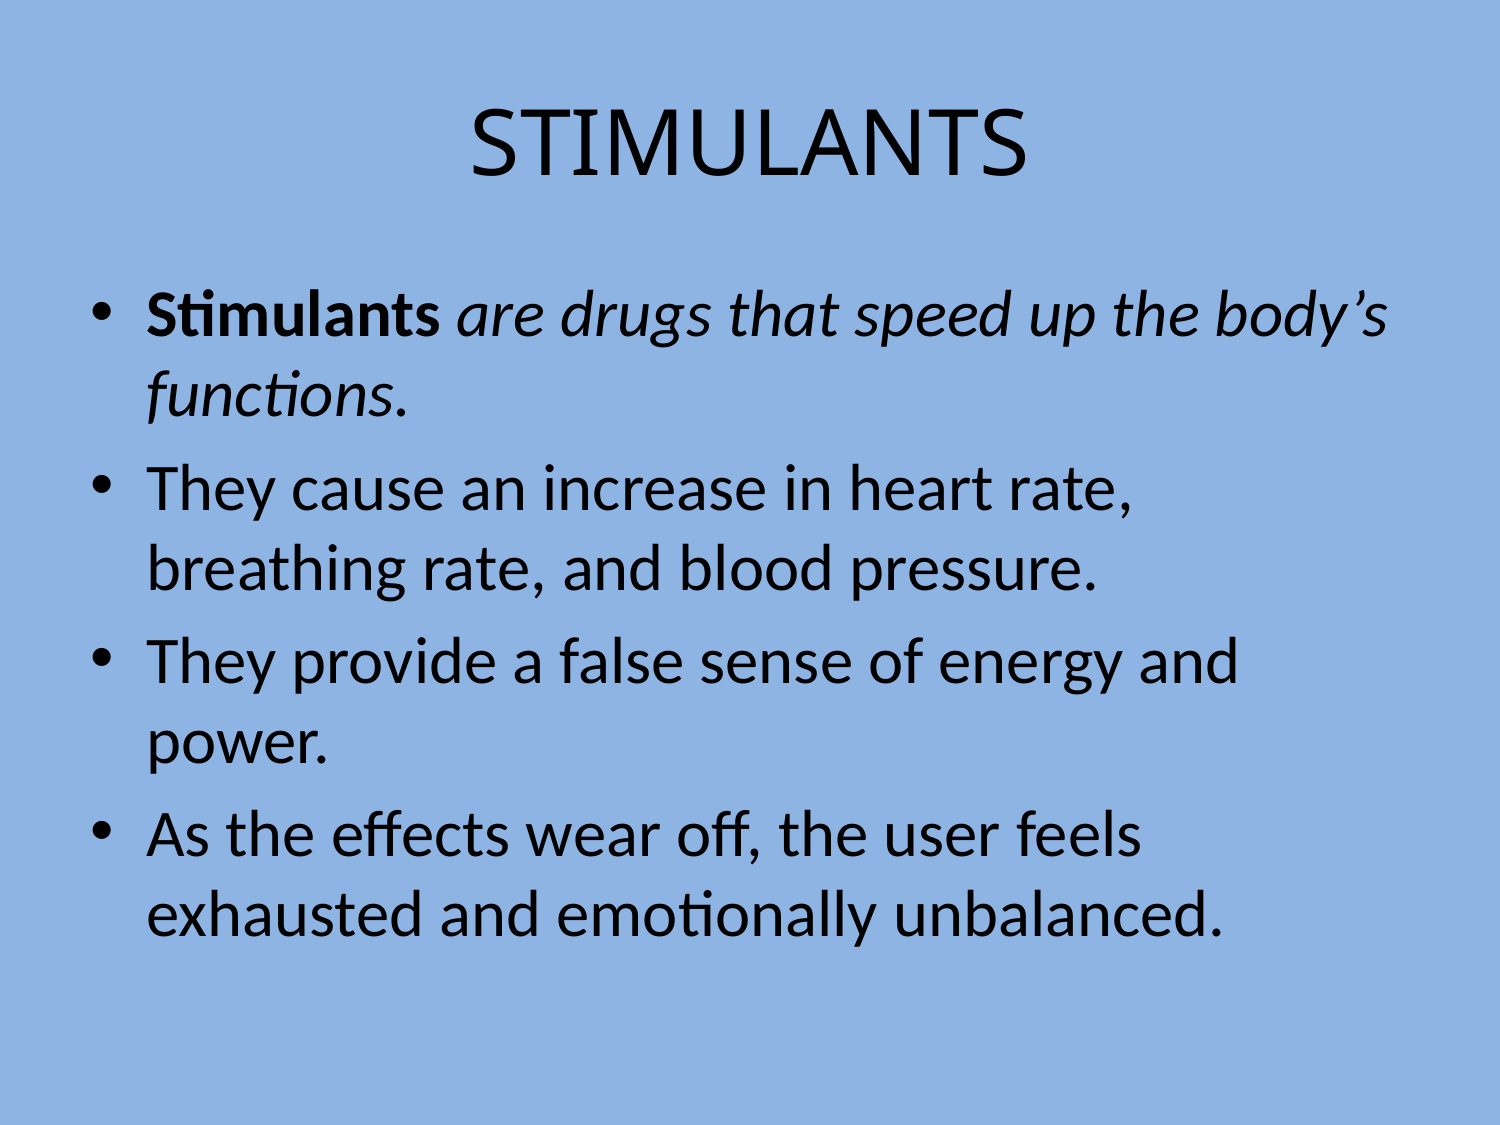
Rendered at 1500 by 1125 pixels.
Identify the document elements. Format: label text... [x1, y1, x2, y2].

list Stimulants are drugs that speed up the body’s functions. They cause an increase in heart rate, breathing rate, and blood pressure. They provide a false sense of energy and power. As the effects wear off, the user feels exhausted and emotionally unbalanced. [75, 262, 1425, 1005]
title STIMULANTS [75, 45, 1425, 233]
